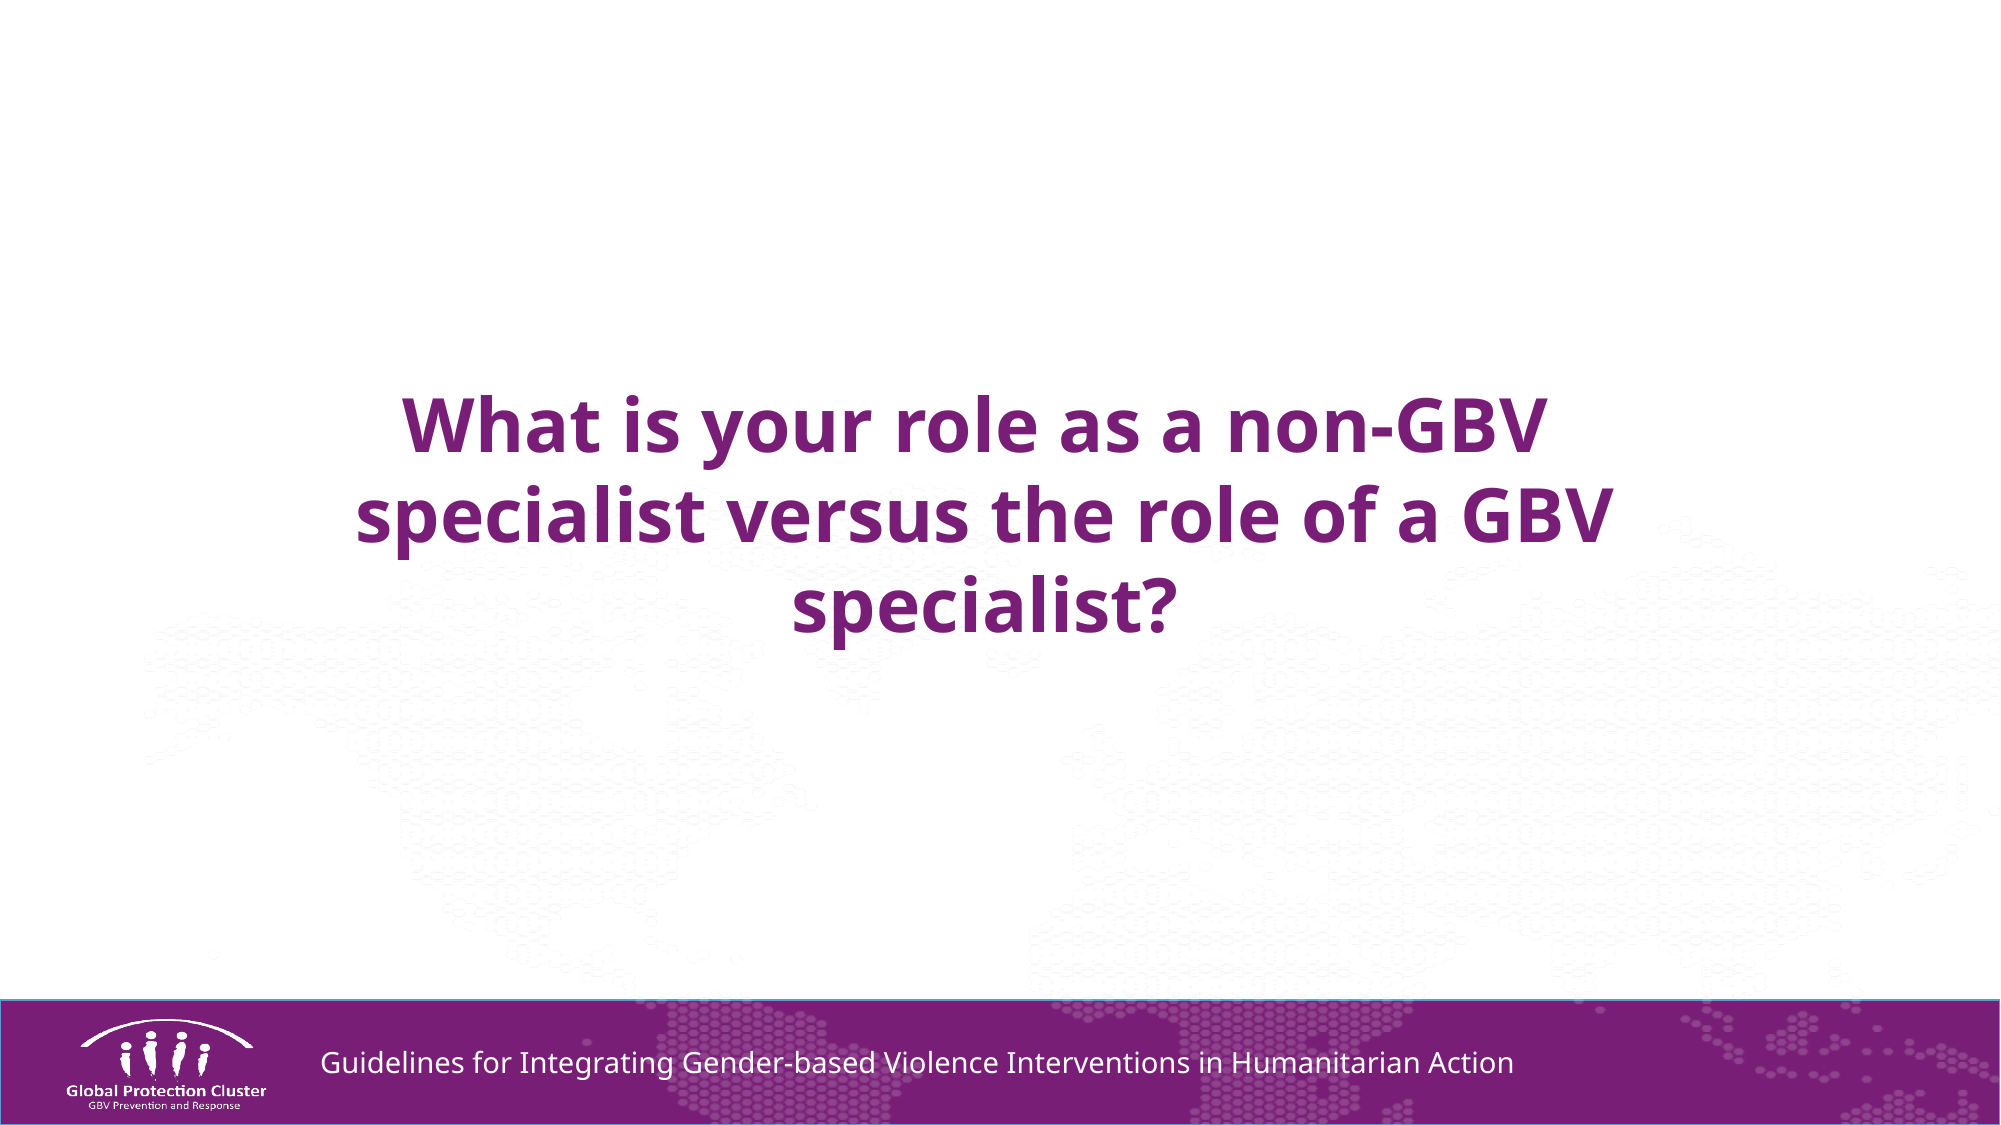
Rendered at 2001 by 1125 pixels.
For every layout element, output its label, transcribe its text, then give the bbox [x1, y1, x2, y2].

picture [56, 254, 2001, 1125]
text_box What is your role as a non-GBV specialist versus the role of a GBV specialist? [249, 370, 1722, 746]
